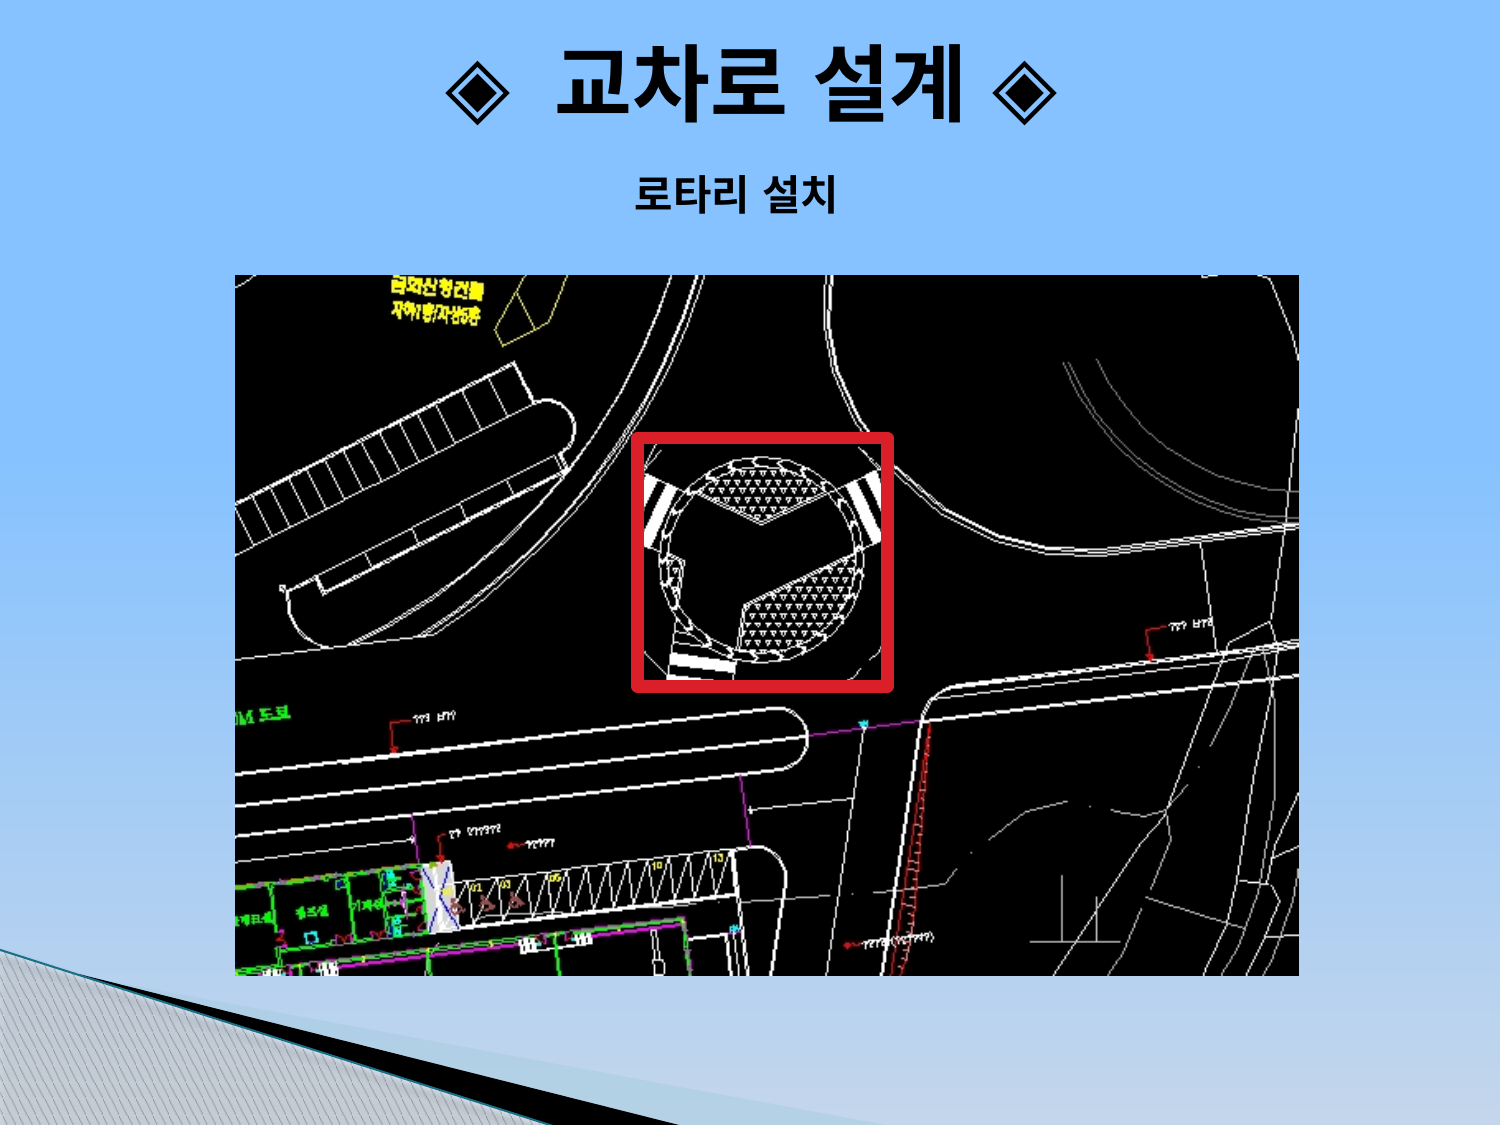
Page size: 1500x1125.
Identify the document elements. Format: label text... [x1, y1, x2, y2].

title ◈ 교차로 설계 ◈ [76, 23, 1427, 141]
picture [643, 444, 882, 681]
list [235, 275, 1300, 977]
text_box 로타리 설치 [620, 160, 892, 226]
